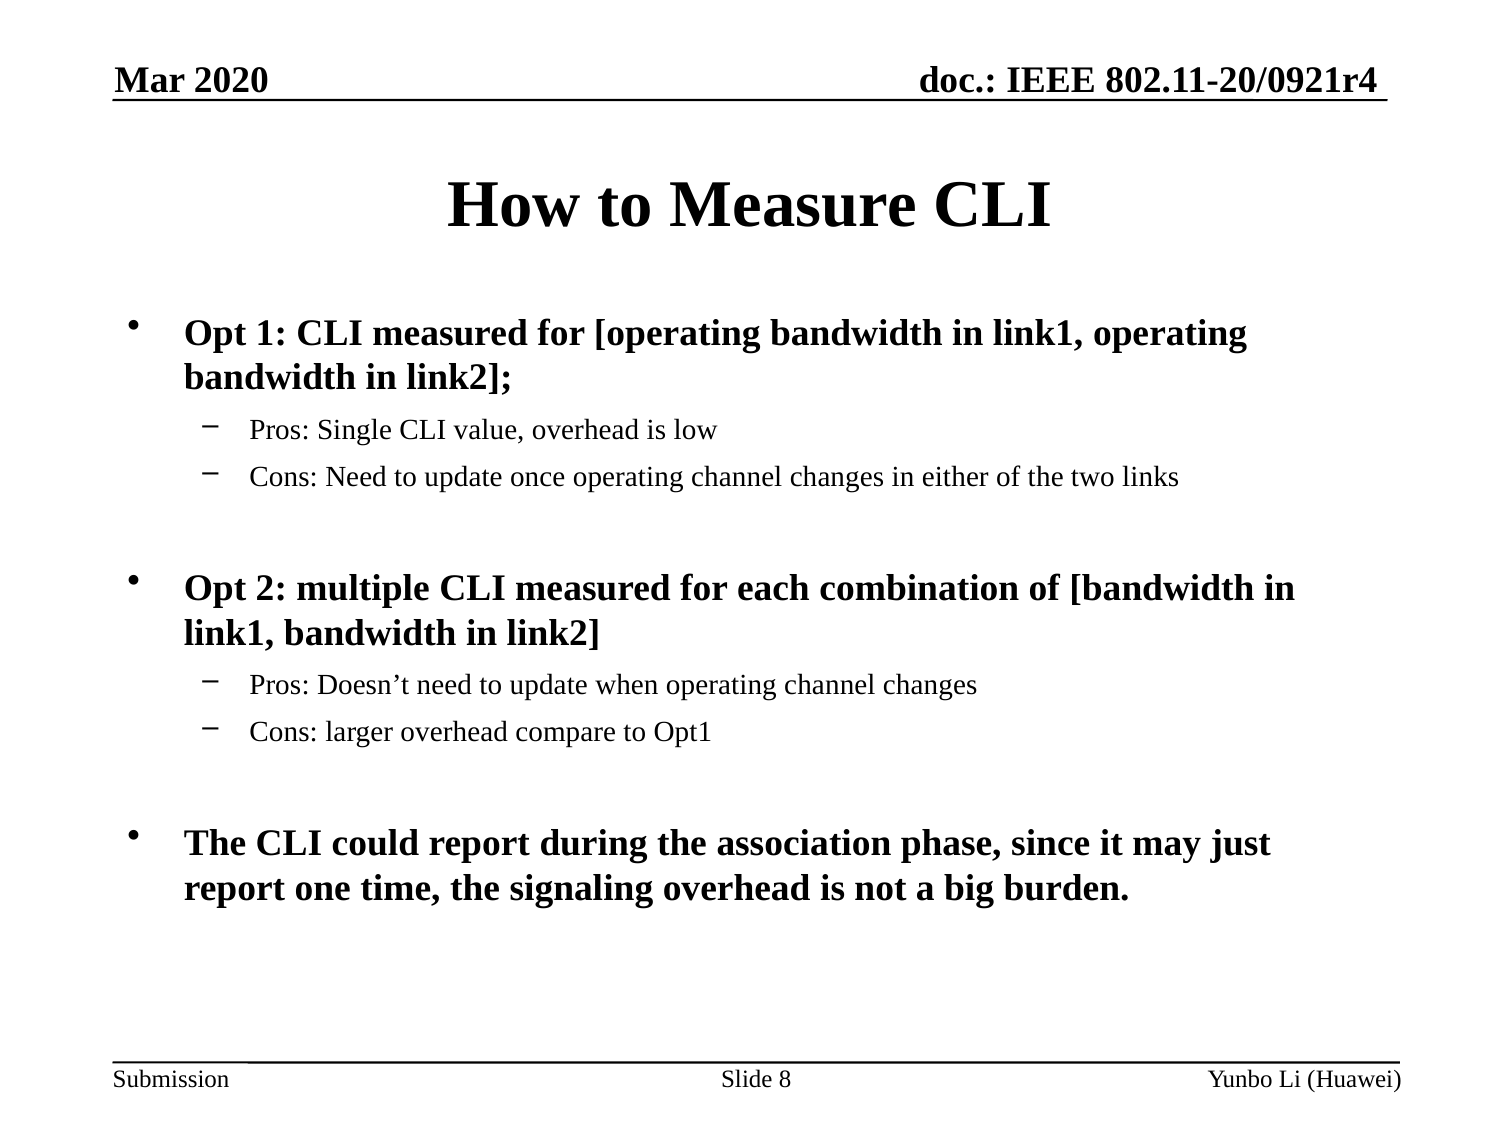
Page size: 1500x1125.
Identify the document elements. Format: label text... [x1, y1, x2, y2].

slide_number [114, 54, 271, 101]
title How to Measure CLI [112, 112, 1388, 288]
footer Yunbo Li (Huawei) [1204, 1061, 1402, 1093]
slide_number Slide 8 [712, 1061, 800, 1093]
list Opt 1: CLI measured for [operating bandwidth in link1, operating bandwidth in link2]; Pros: Single CLI value, overhead is low Cons: Need to update once operating channel changes in either of the two links Opt 2: multiple CLI measured for each combination of [bandwidth in link1, bandwidth in link2] Pros: Doesn’t need to update when operating channel changes Cons: larger overhead compare to Opt1 The CLI could report during the association phase, since it may just report one time, the signaling overhead is not a big burden. [112, 299, 1388, 1063]
